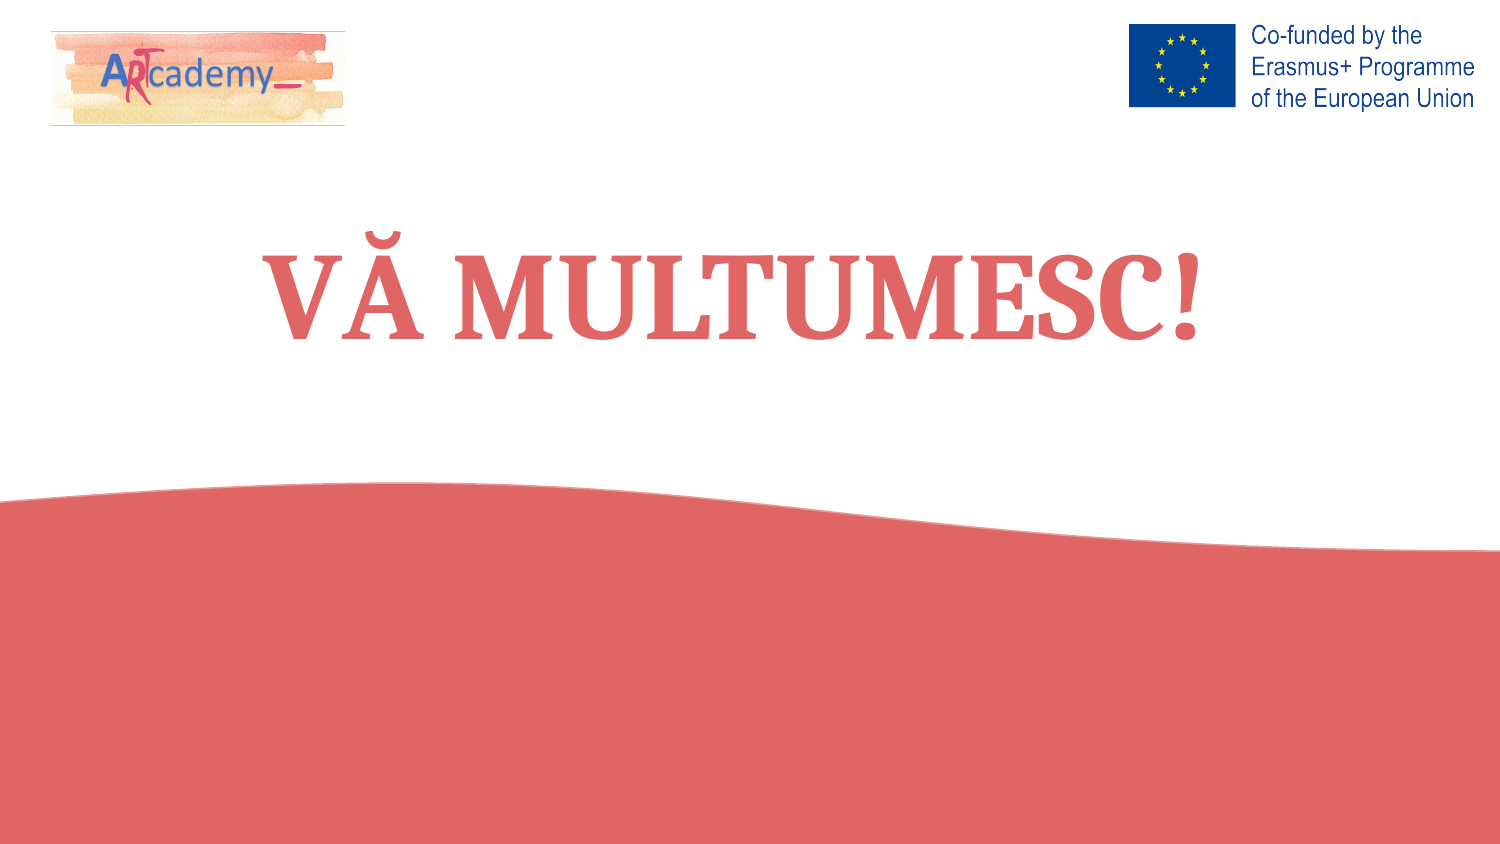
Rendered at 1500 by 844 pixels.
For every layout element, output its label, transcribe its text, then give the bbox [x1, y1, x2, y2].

picture [50, 12, 345, 159]
title VĂ MULTUMESC! [150, 200, 1322, 398]
text_box [0, 483, 1500, 844]
picture [1129, 24, 1474, 112]
